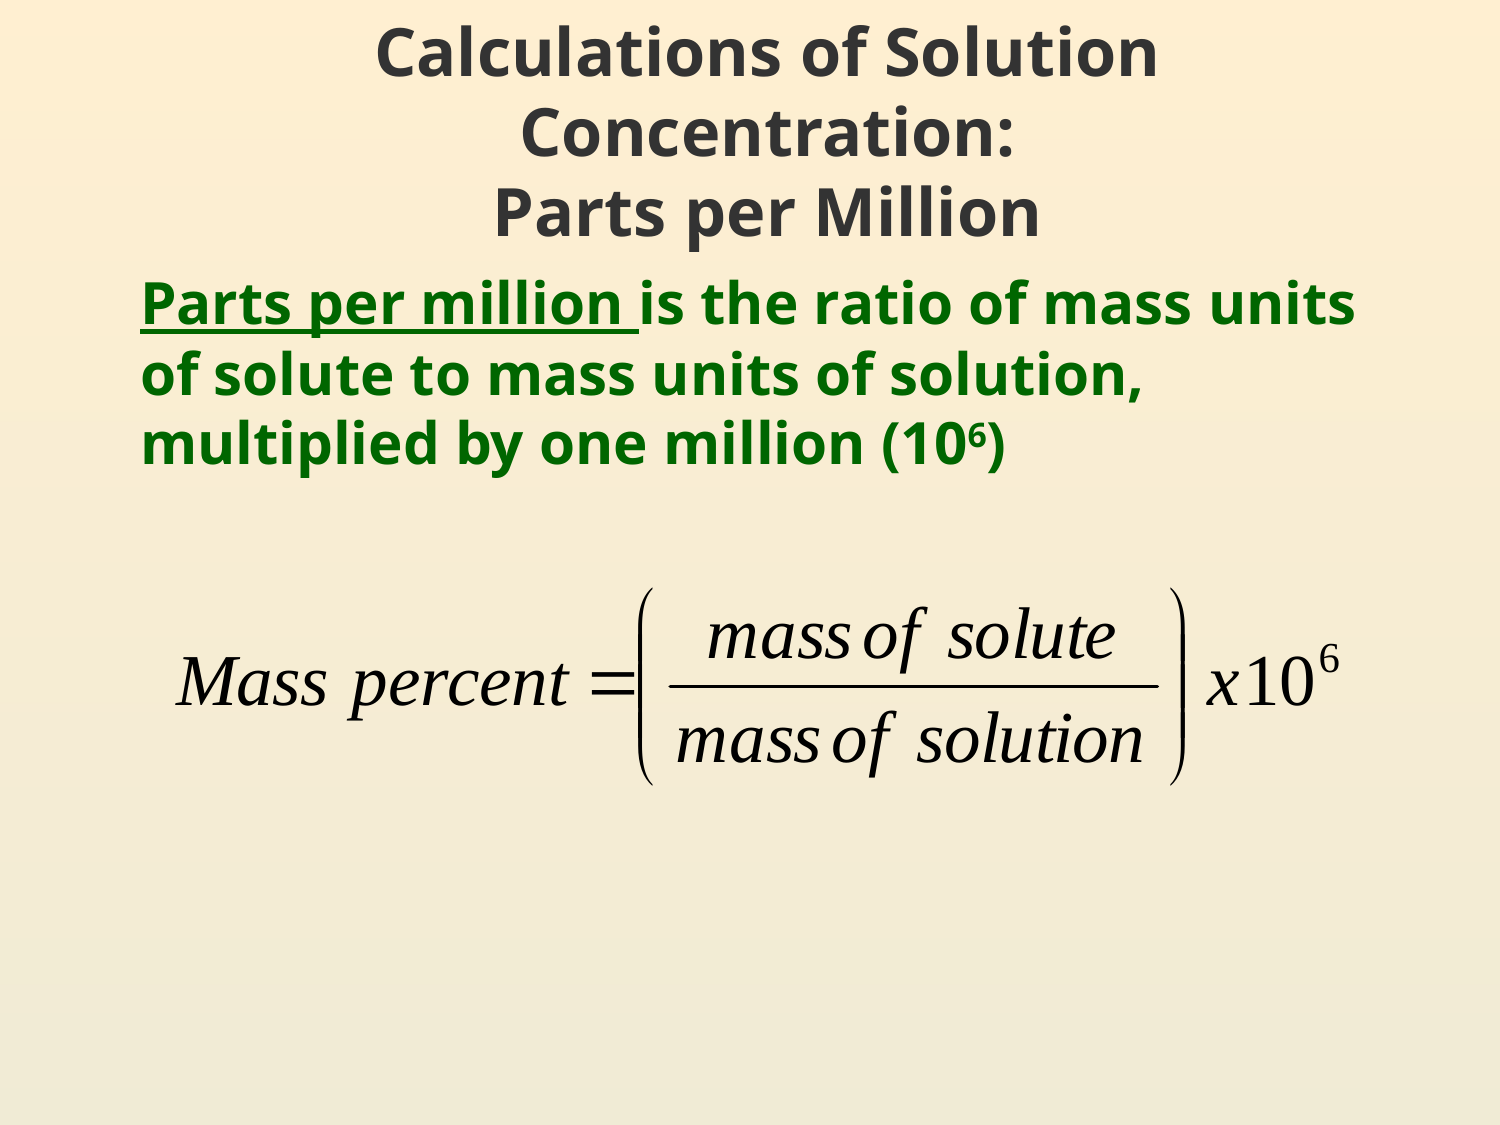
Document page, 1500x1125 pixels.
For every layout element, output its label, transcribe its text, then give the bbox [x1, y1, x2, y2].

text_box Parts per million is the ratio of mass units of solute to mass units of solution, multiplied by one million (106) [125, 259, 1401, 485]
title Calculations of Solution Concentration: Parts per Million [112, 35, 1423, 224]
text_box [164, 570, 1356, 803]
